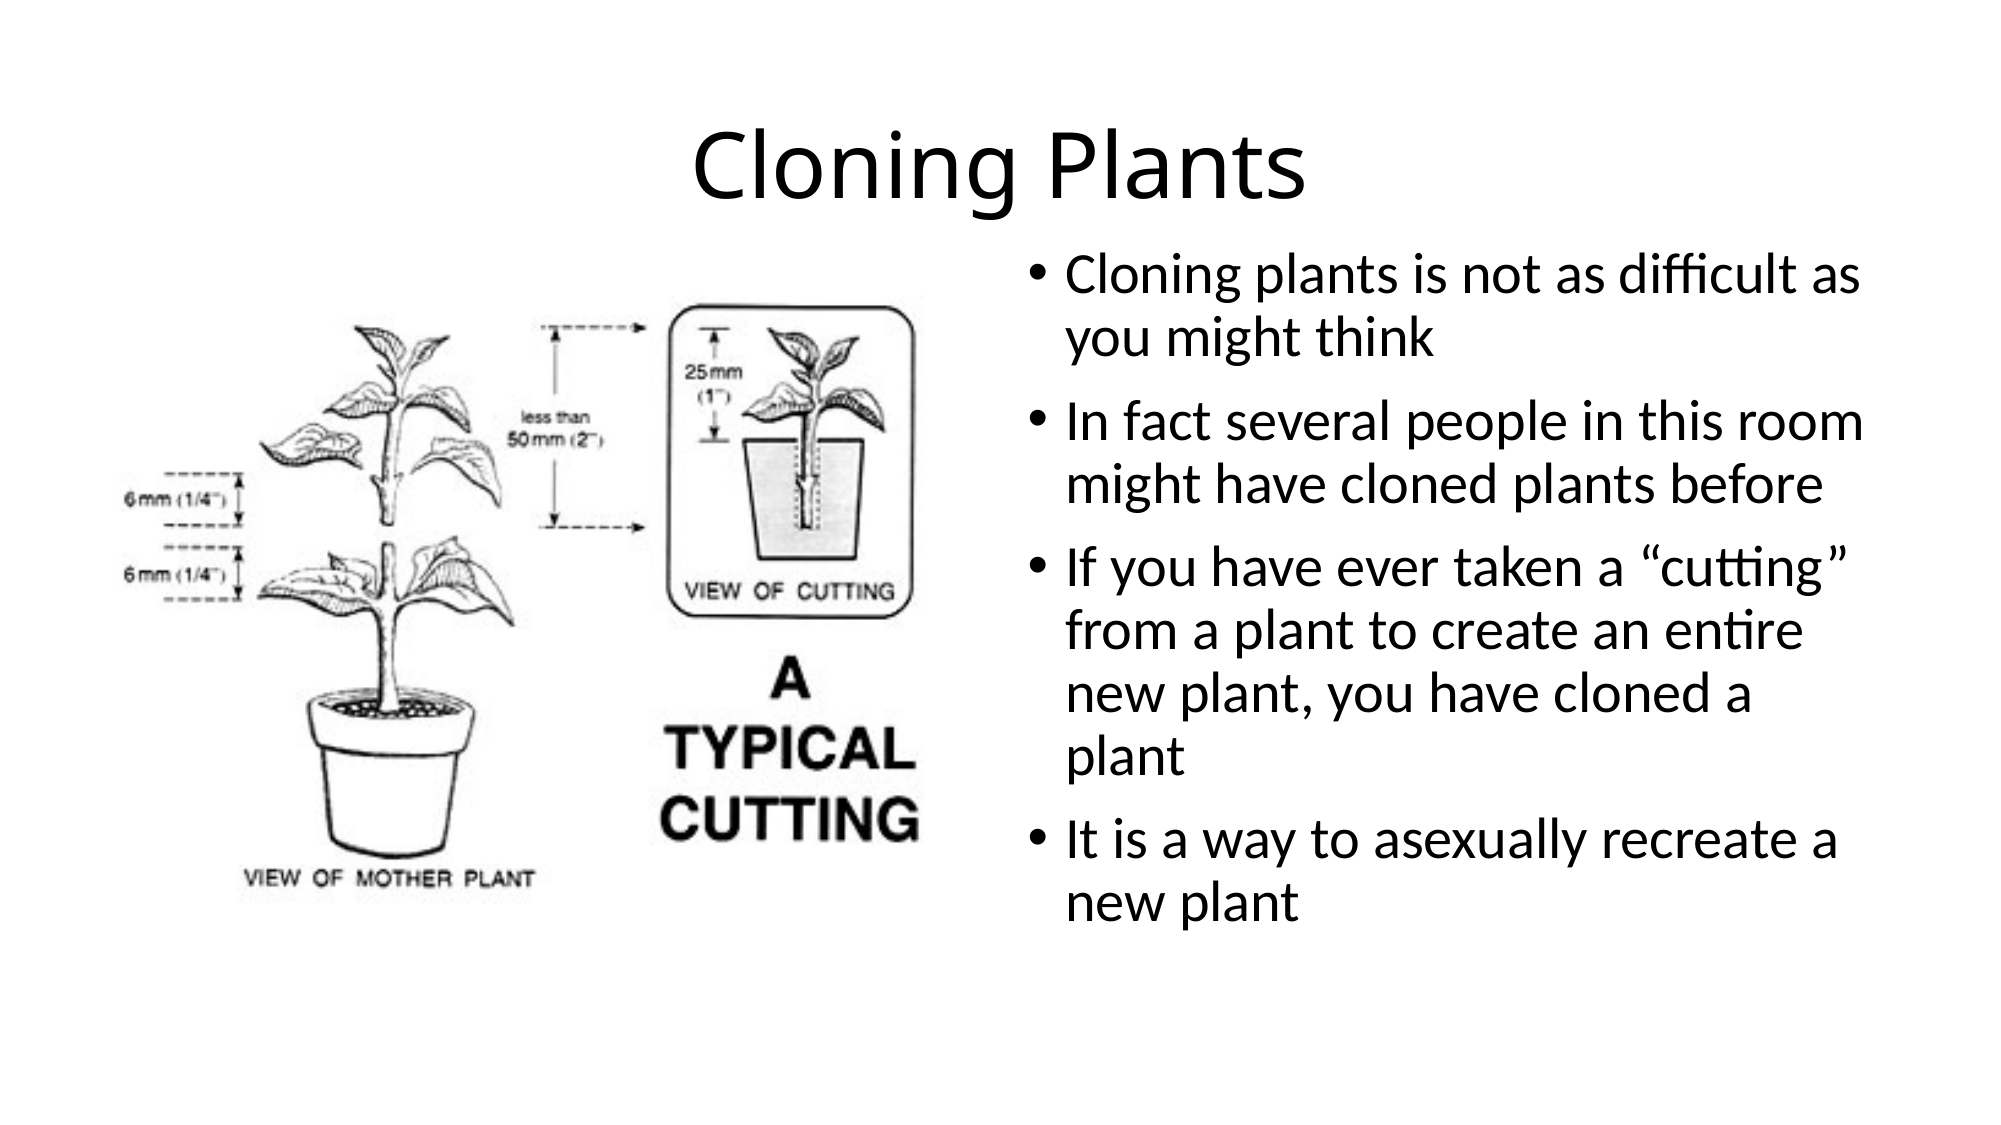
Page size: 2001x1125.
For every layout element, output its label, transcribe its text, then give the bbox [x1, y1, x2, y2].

picture [81, 277, 1000, 914]
title Cloning Plants [137, 59, 1863, 278]
list Cloning plants is not as difficult as you might think In fact several people in this room might have cloned plants before If you have ever taken a “cutting” from a plant to create an entire new plant, you have cloned a plant It is a way to asexually recreate a new plant [1012, 235, 1888, 1038]
